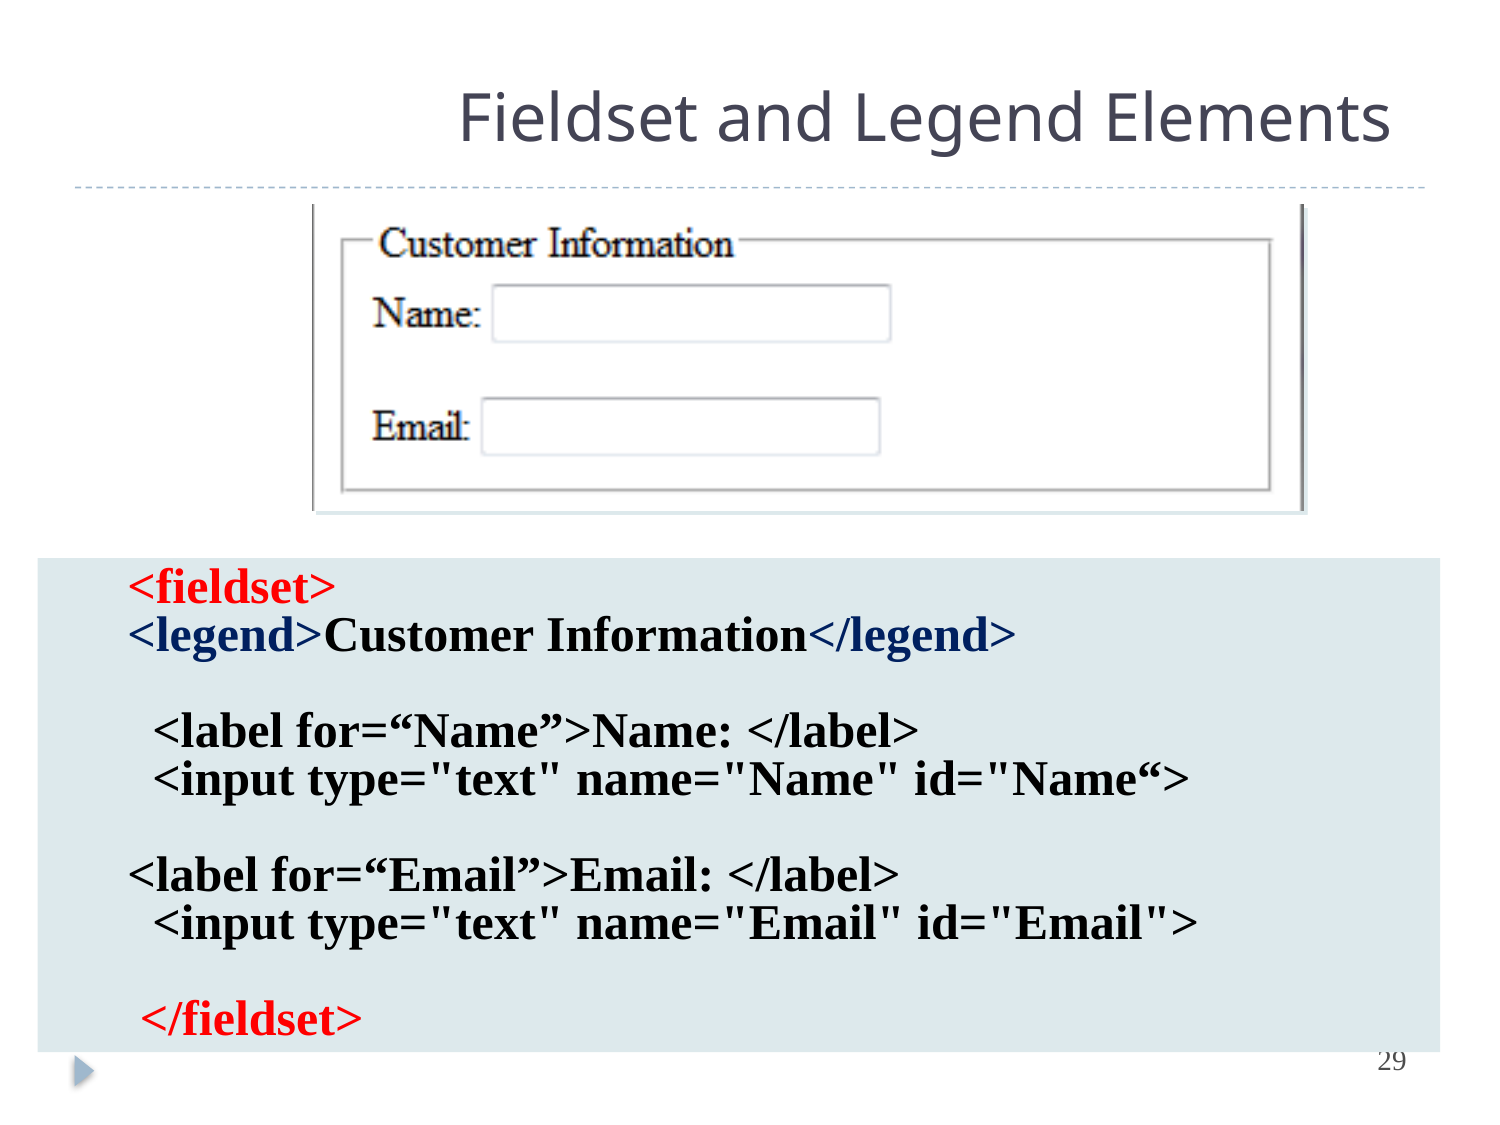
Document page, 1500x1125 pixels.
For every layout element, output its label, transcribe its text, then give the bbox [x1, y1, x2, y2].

slide_number 29 [1362, 1034, 1488, 1113]
text_box <fieldset> <legend>Customer Information</legend> <label for=“Name”>Name: </label> <input type="text" name="Name" id="Name“> <label for=“Email”>Email: </label> <input type="text" name="Email" id="Email"> </fieldset> [37, 558, 1441, 1053]
picture [312, 203, 1304, 511]
title Fieldset and Legend Elements [47, 50, 1409, 163]
